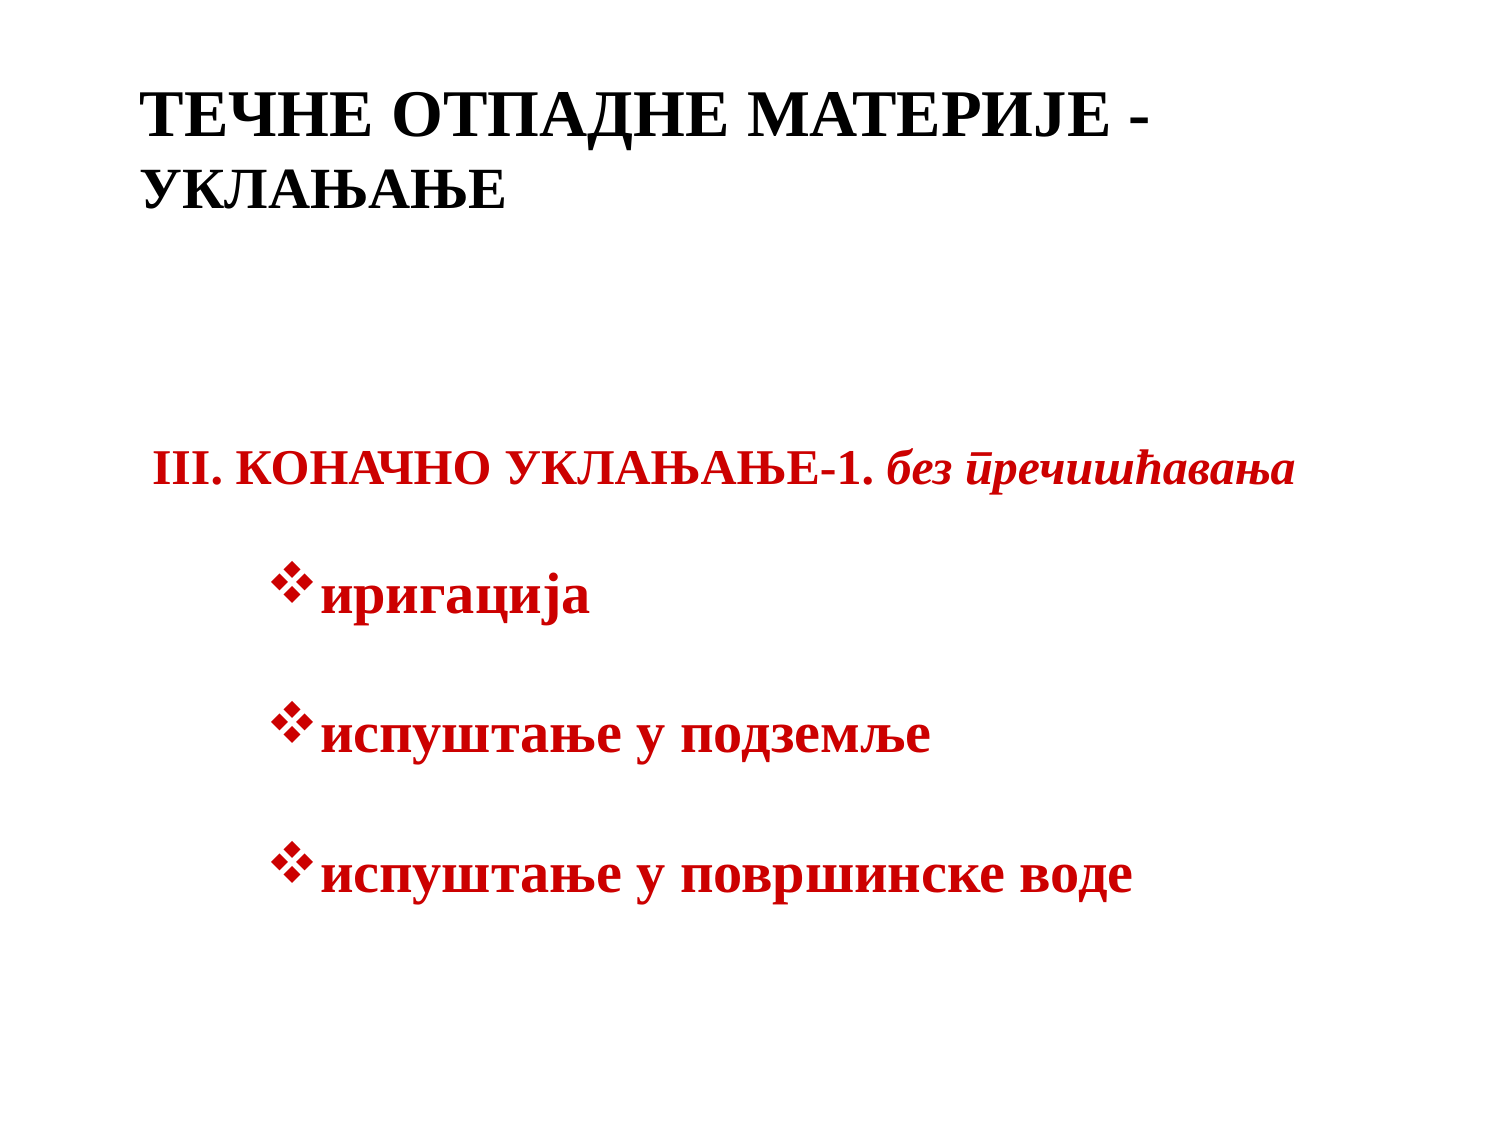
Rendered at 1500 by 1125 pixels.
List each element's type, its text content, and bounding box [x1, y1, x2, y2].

text_box ТЕЧНЕ ОТПАДНЕ МАТЕРИЈЕ - УКЛАЊАЊЕ [125, 62, 1438, 228]
text_box III. КОНАЧНО УКЛАЊАЊЕ-1. без пречишћавања иригација испуштање у подземље испуштање у површинске воде [137, 427, 1425, 912]
